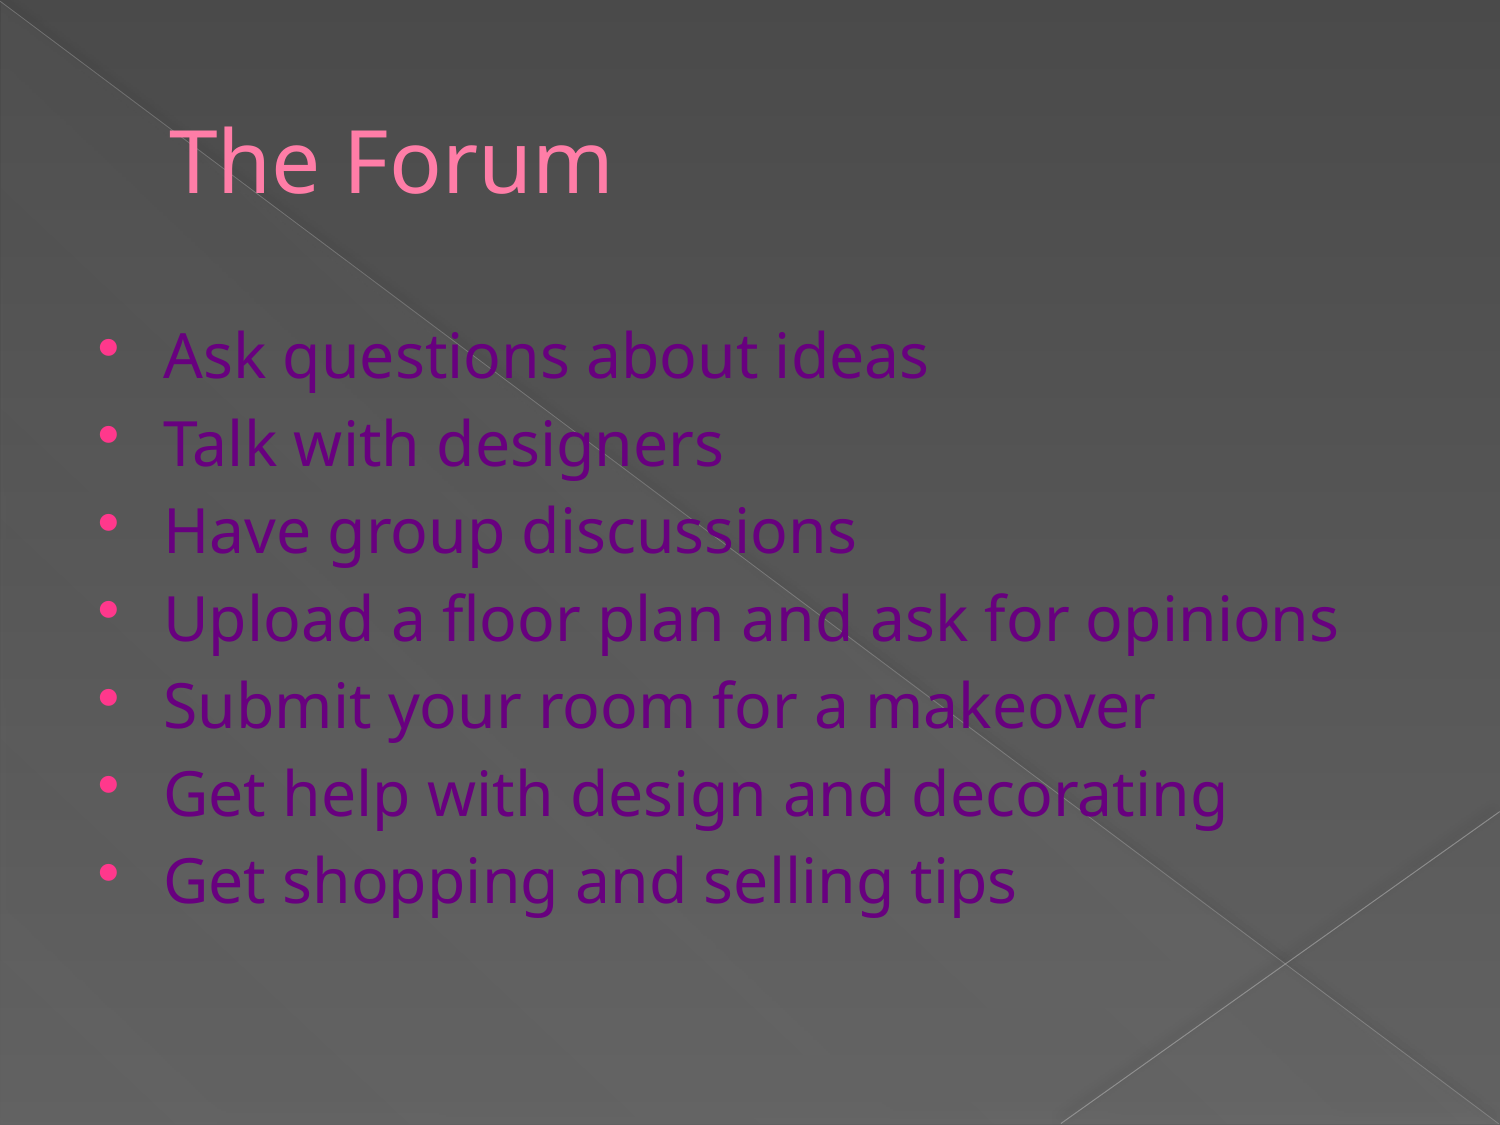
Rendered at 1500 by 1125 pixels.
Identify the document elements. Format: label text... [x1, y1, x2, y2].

list Ask questions about ideas Talk with designers Have group discussions Upload a floor plan and ask for opinions Submit your room for a makeover Get help with design and decorating Get shopping and selling tips [75, 308, 1425, 1059]
title The Forum [75, 43, 1425, 274]
